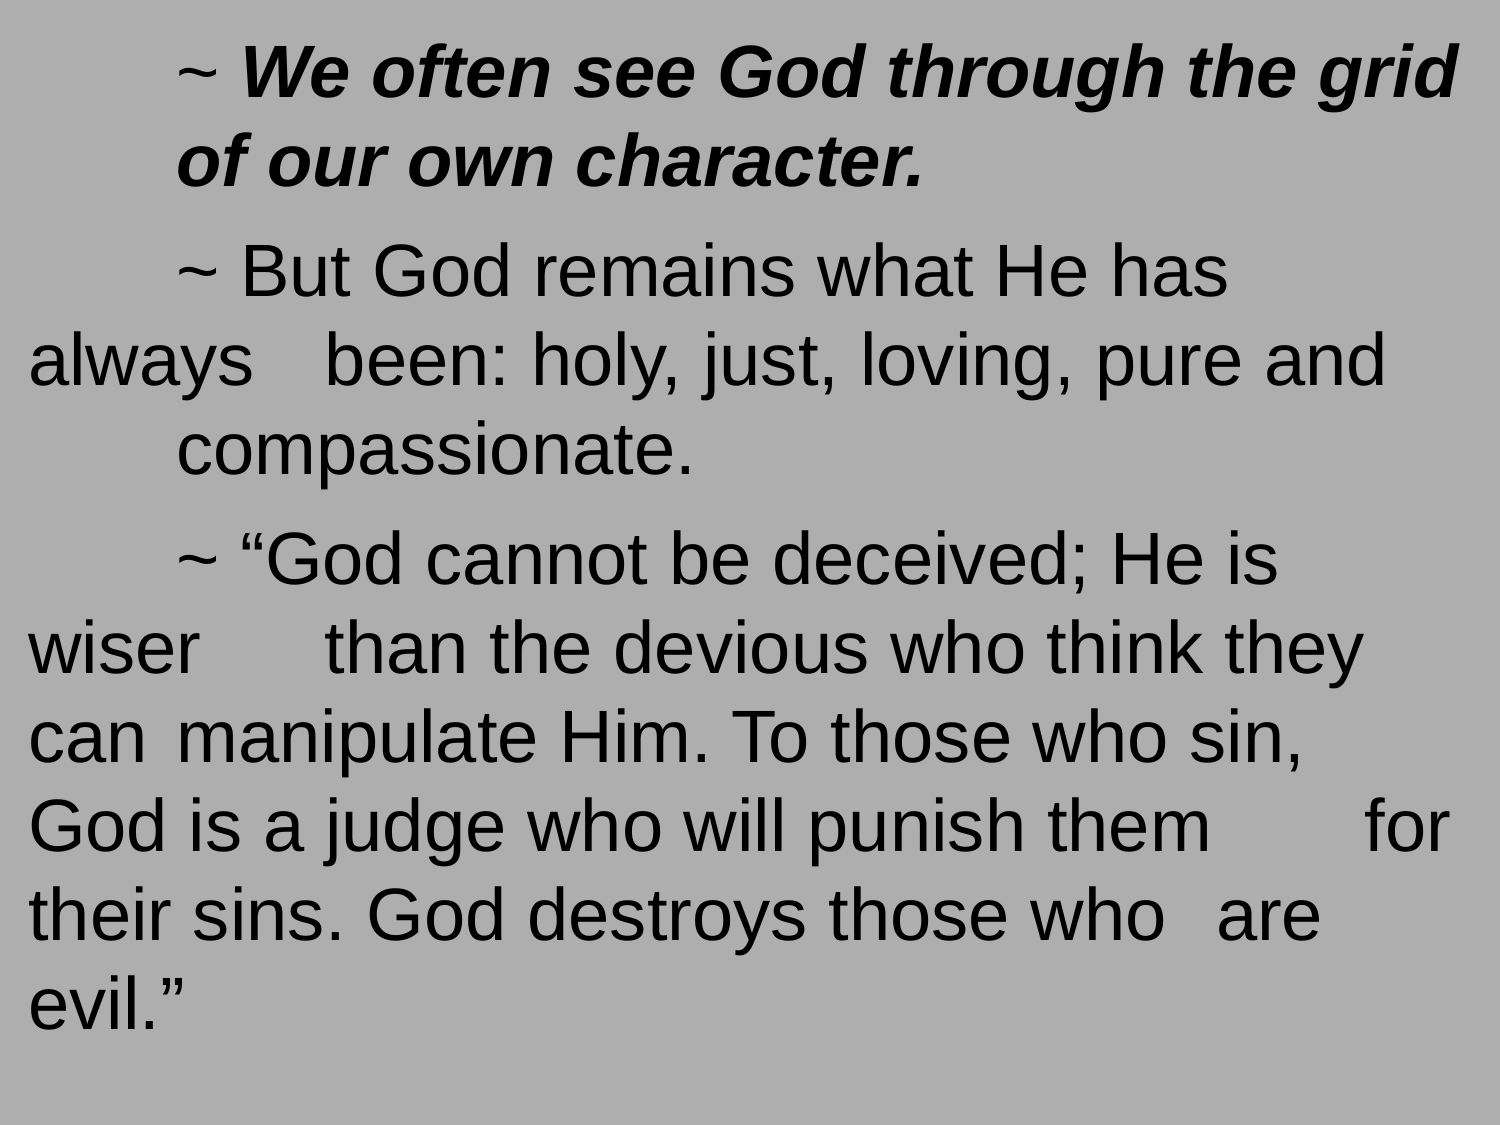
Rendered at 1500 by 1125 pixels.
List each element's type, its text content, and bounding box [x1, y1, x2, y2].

subtitle ~ We often see God through the grid of our own character. ~ But God remains what He has always been: holy, just, loving, pure and compassionate. ~ “God cannot be deceived; He is wiser than the devious who think they can manipulate Him. To those who sin, God is a judge who will punish them for their sins. God destroys those who are evil.” [13, 16, 1489, 1108]
